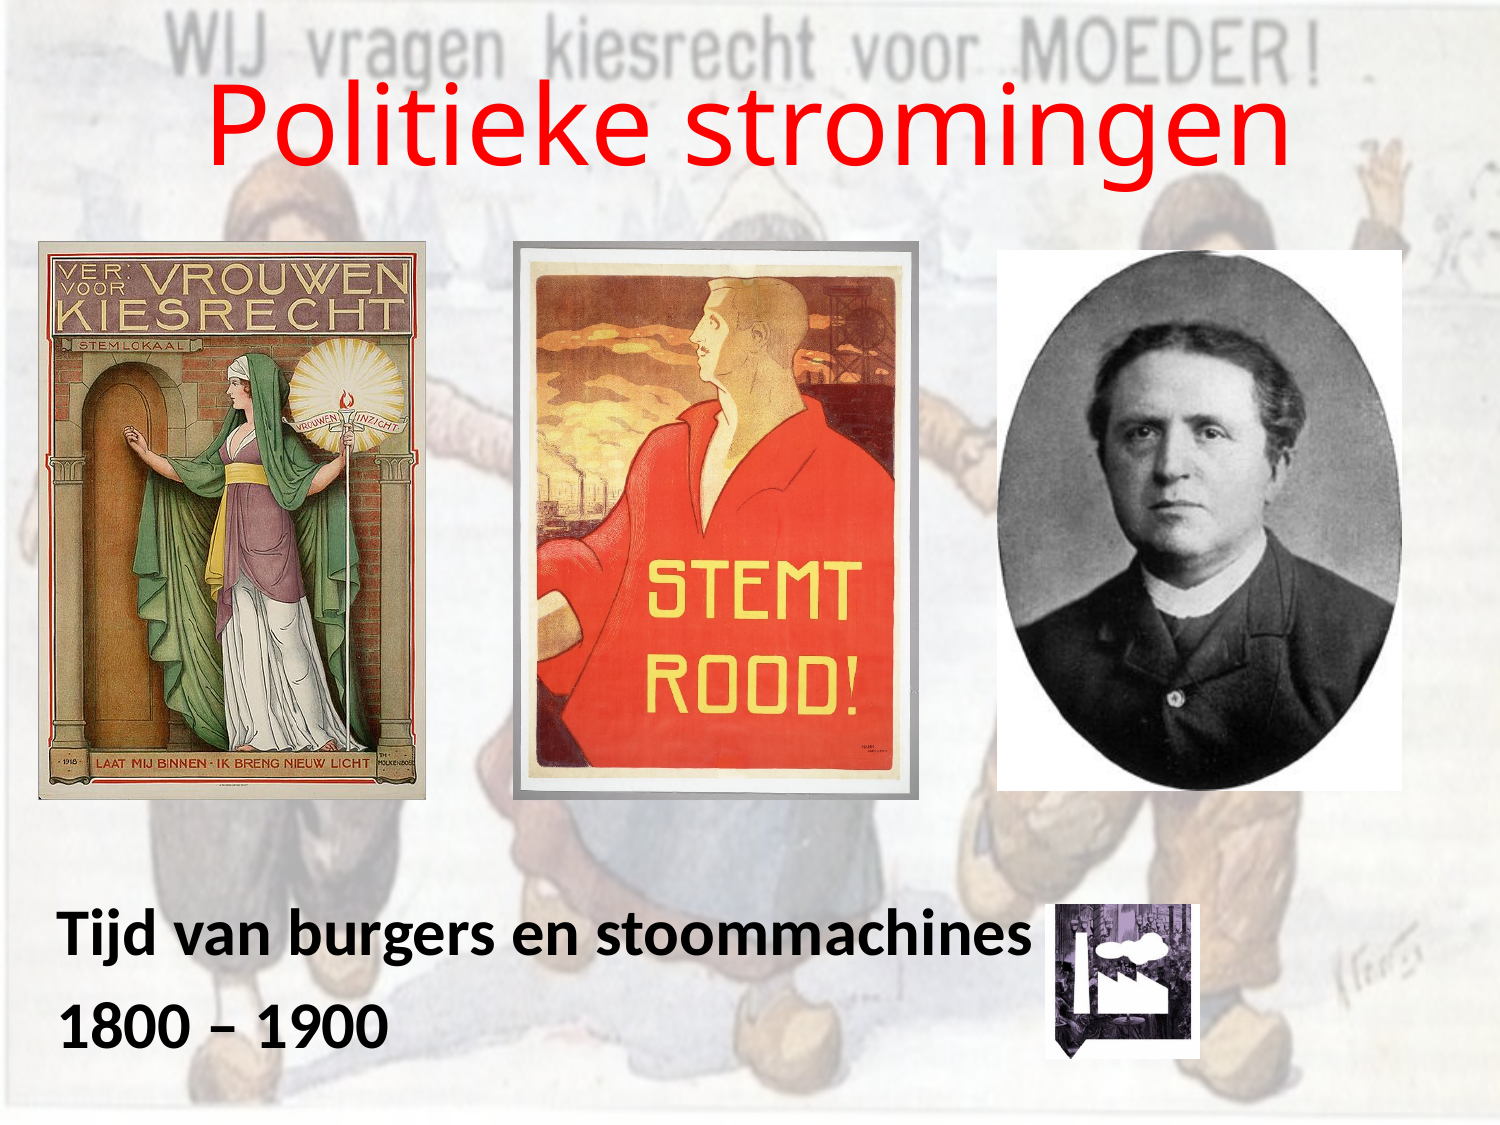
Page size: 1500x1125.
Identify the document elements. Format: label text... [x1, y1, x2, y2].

subtitle Tijd van burgers en stoommachines 1800 – 1900 [41, 881, 1050, 1125]
picture [997, 250, 1403, 791]
title Politieke stromingen [0, 0, 1500, 242]
picture [38, 240, 426, 801]
picture [513, 240, 919, 801]
picture [1045, 904, 1200, 1060]
